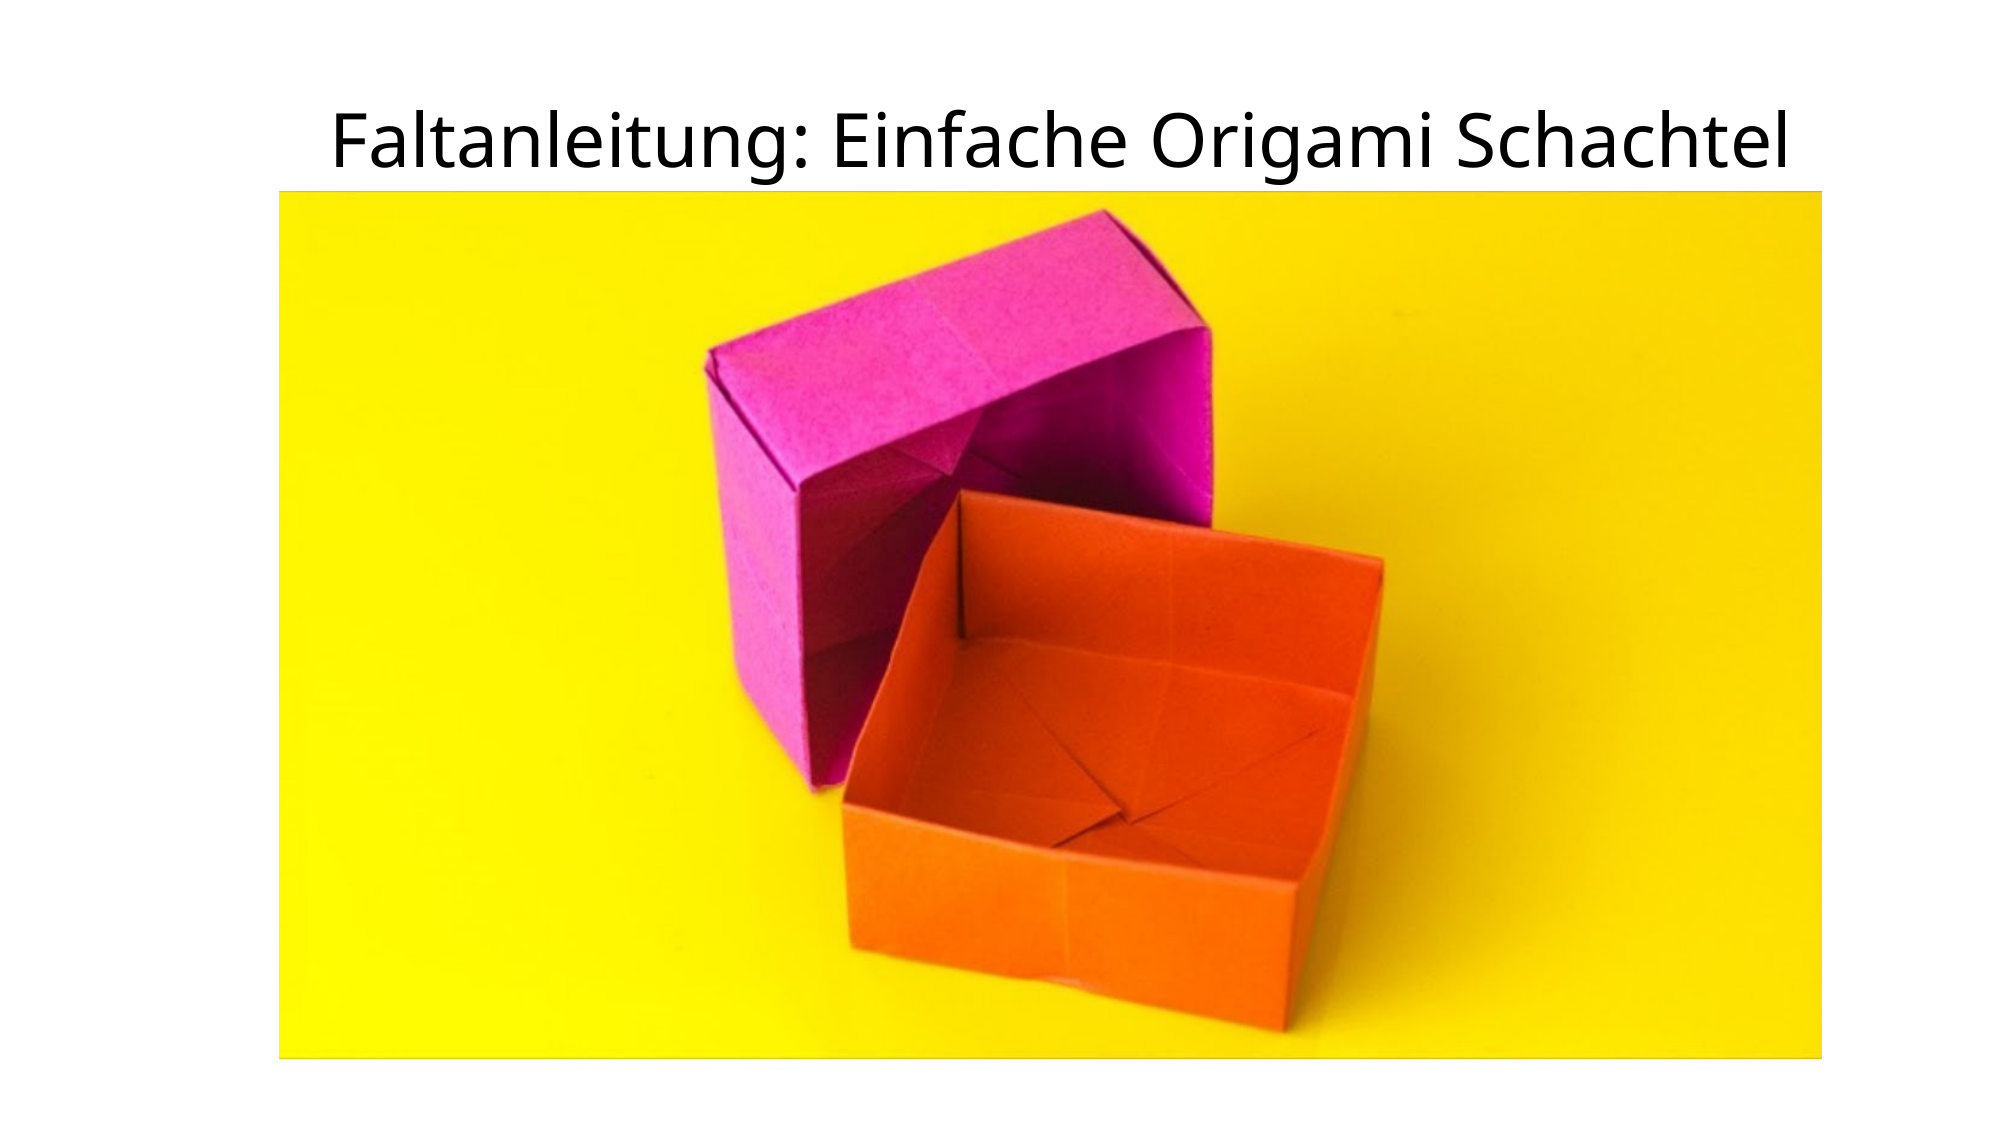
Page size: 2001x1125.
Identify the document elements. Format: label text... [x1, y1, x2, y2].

picture [279, 191, 1822, 1059]
text_box Faltanleitung: Einfache Origami Schachtel [314, 85, 1807, 191]
